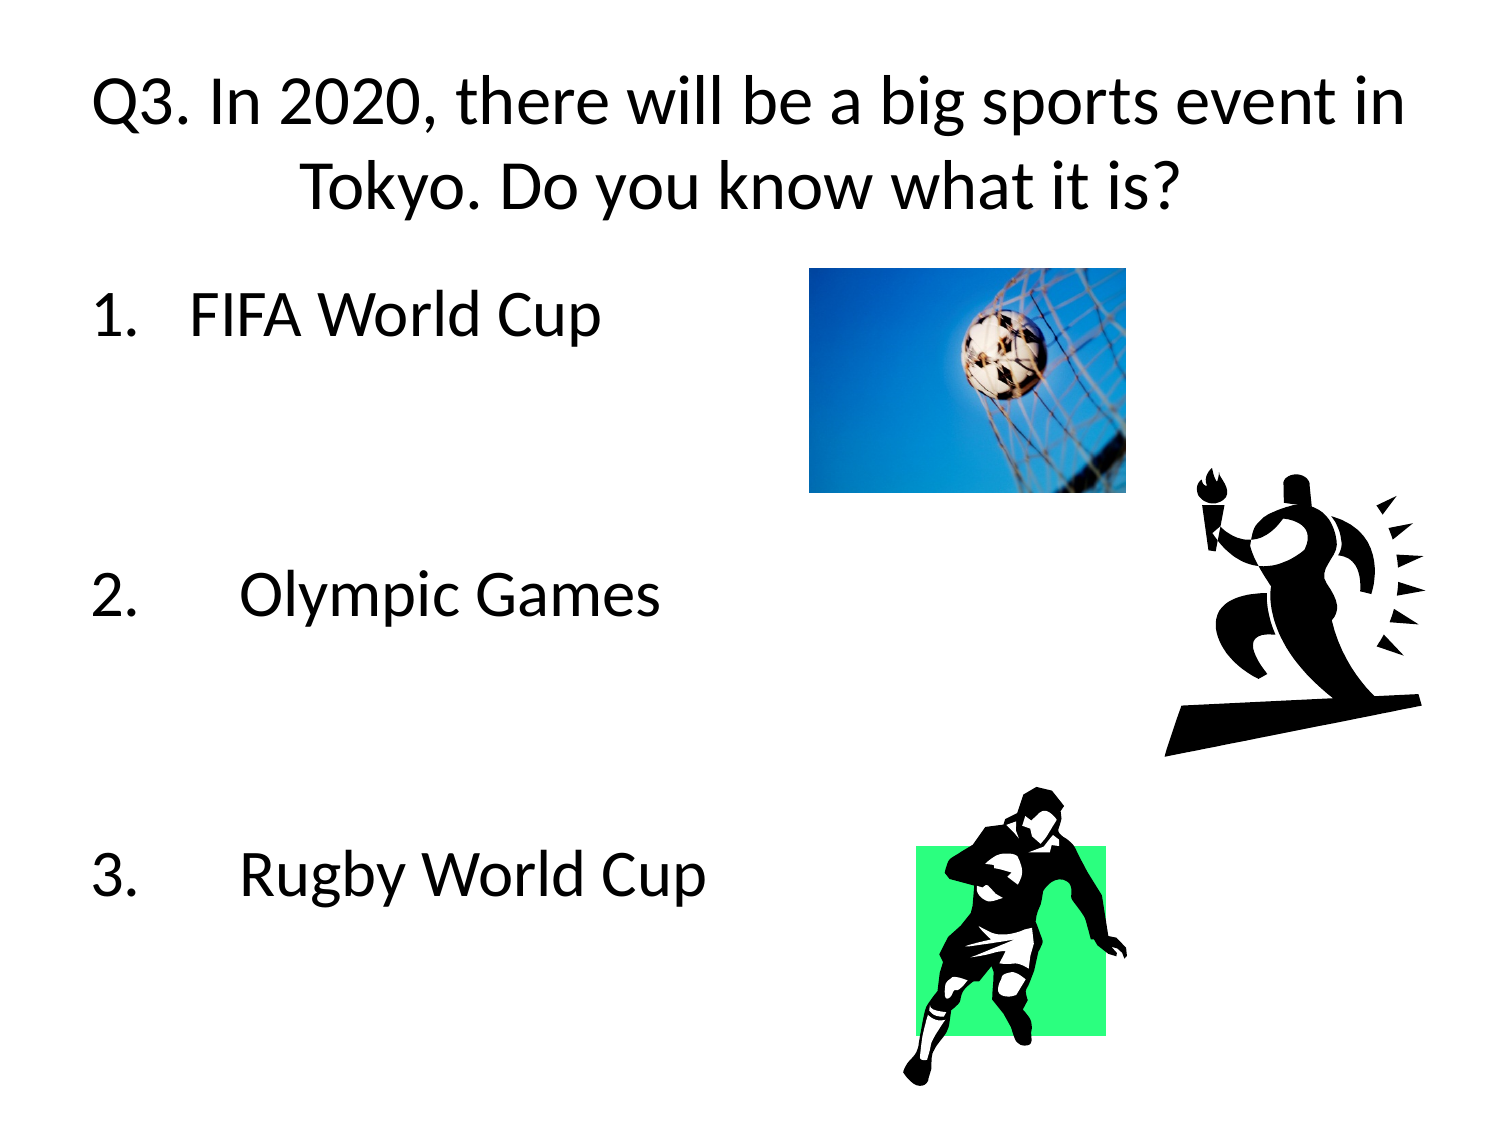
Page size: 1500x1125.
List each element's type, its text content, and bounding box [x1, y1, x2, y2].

picture [808, 267, 1127, 493]
picture [1163, 467, 1426, 758]
list FIFA World Cup 2. Olympic Games 3. Rugby World Cup [75, 262, 1425, 1005]
title Q3. In 2020, there will be a big sports event in Tokyo. Do you know what it is? [41, 45, 1459, 233]
picture [902, 786, 1128, 1086]
